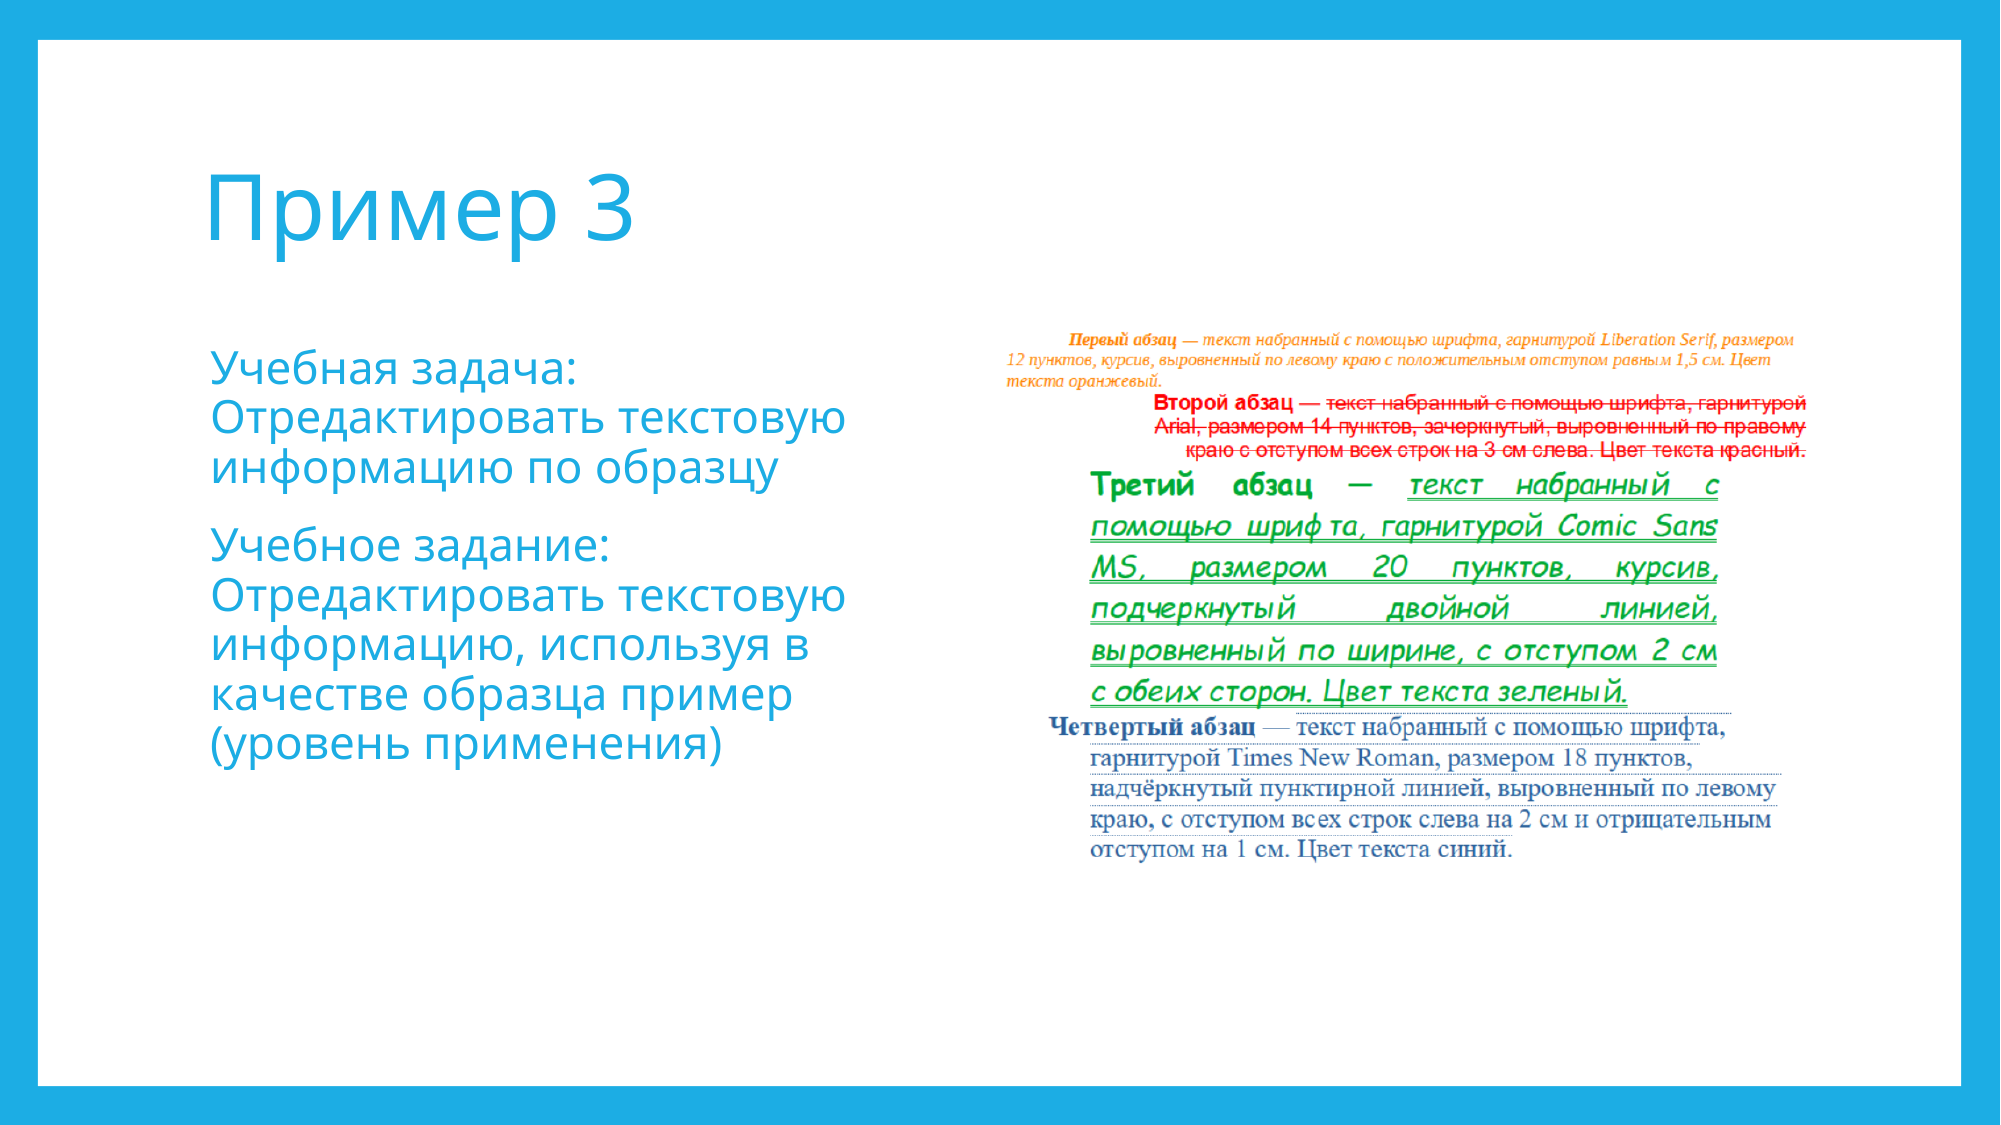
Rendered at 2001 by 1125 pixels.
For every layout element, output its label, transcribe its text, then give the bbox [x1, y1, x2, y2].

title Пример 3 [187, 99, 1808, 323]
list Учебная задача: Отредактировать текстовую информацию по образцу Учебное задание: Отредактировать текстовую информацию, используя в качестве образца пример (уровень применения) [187, 337, 973, 1000]
picture [997, 322, 1821, 872]
